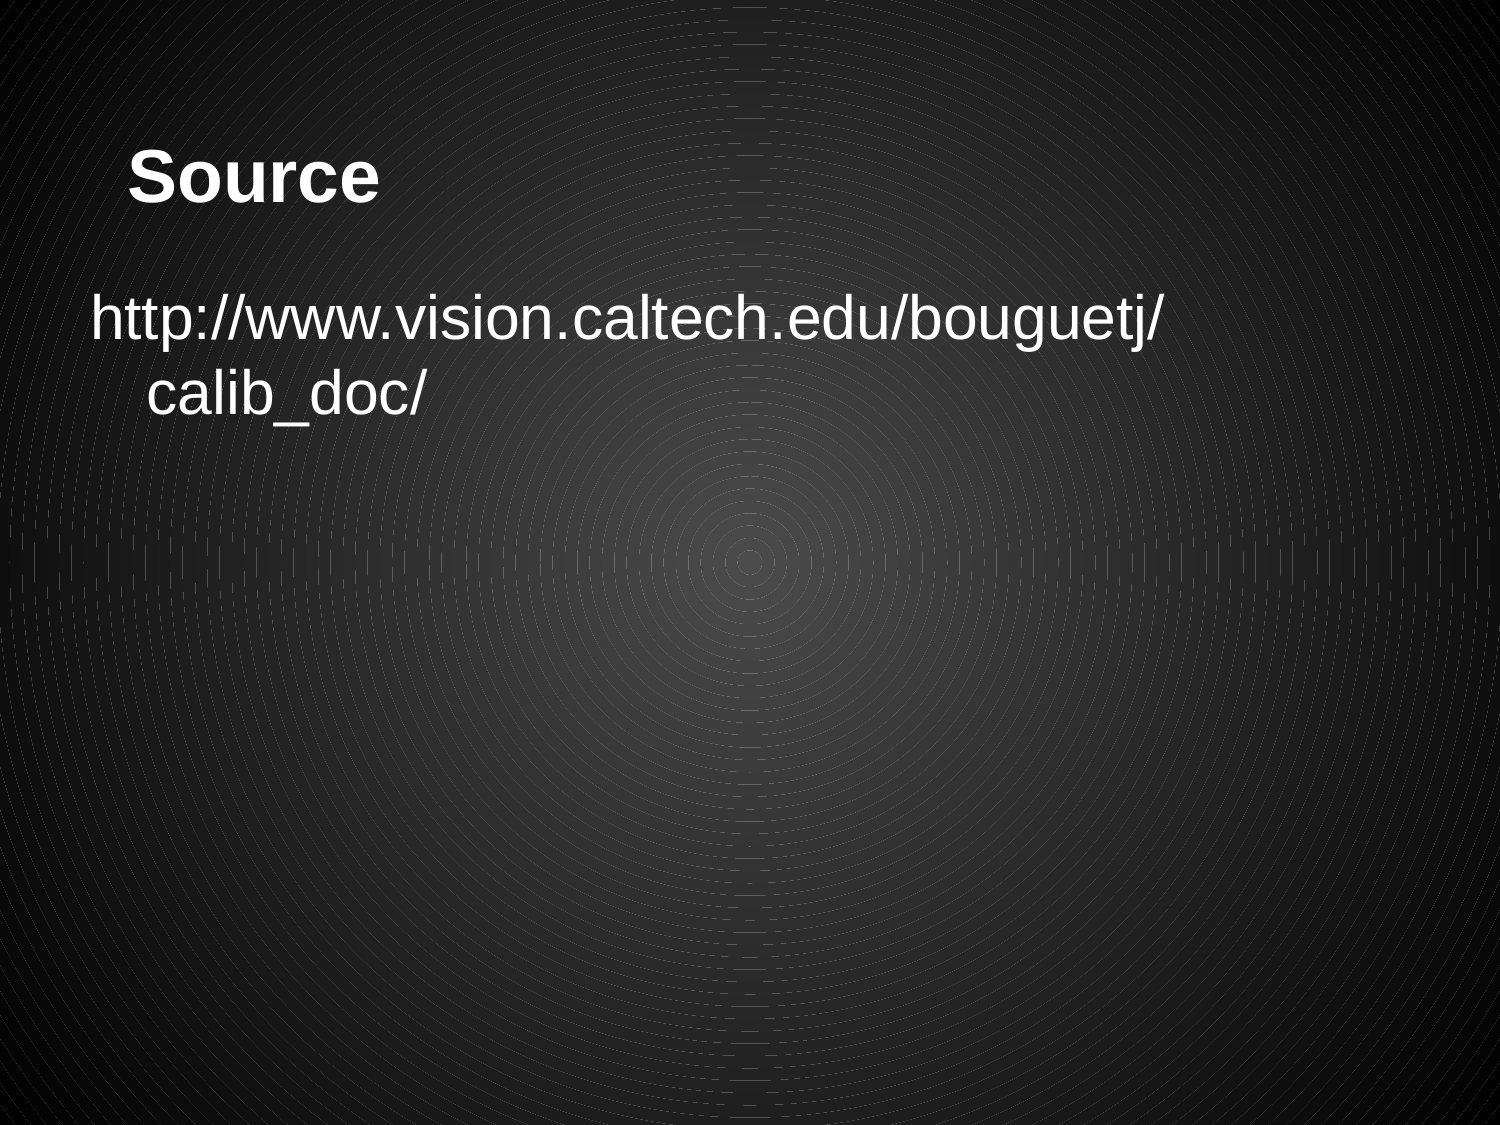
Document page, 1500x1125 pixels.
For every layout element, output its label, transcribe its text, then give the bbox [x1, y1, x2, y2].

list http://www.vision.caltech.edu/bouguetj/calib_doc/ [75, 262, 1425, 931]
title Source [75, 14, 1425, 233]
